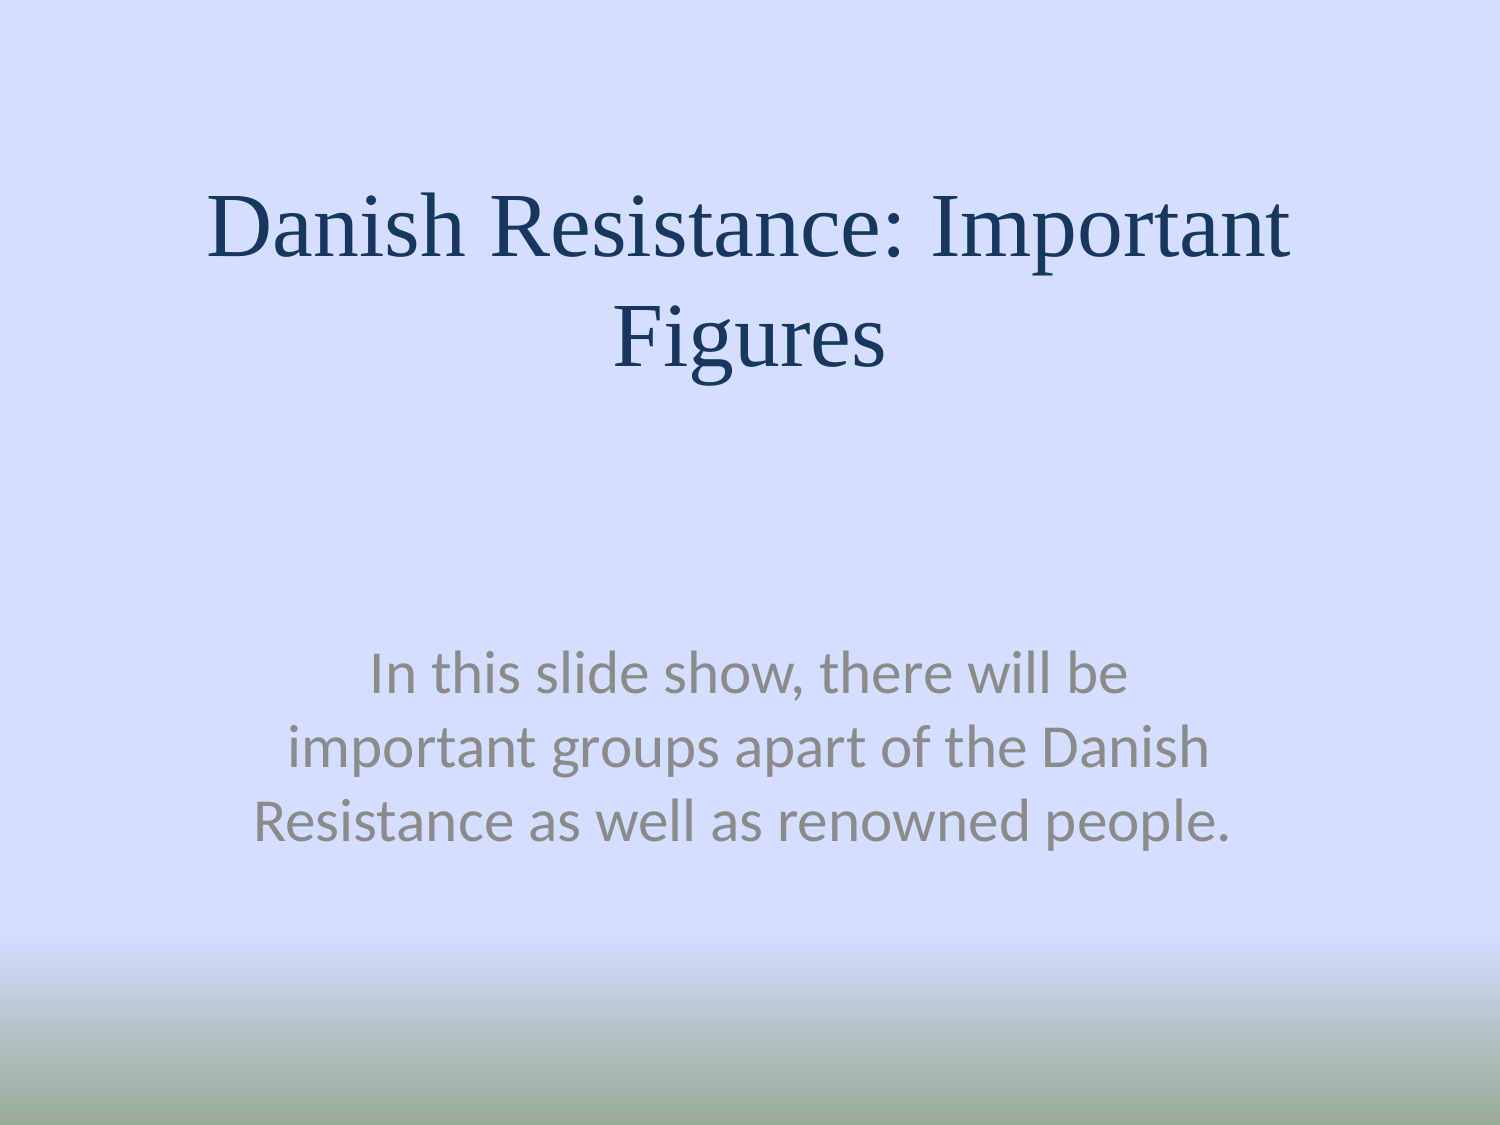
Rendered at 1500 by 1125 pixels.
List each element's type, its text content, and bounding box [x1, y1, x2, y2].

subtitle In this slide show, there will be important groups apart of the Danish Resistance as well as renowned people. [225, 624, 1275, 913]
title Danish Resistance: Important Figures [112, 125, 1388, 425]
